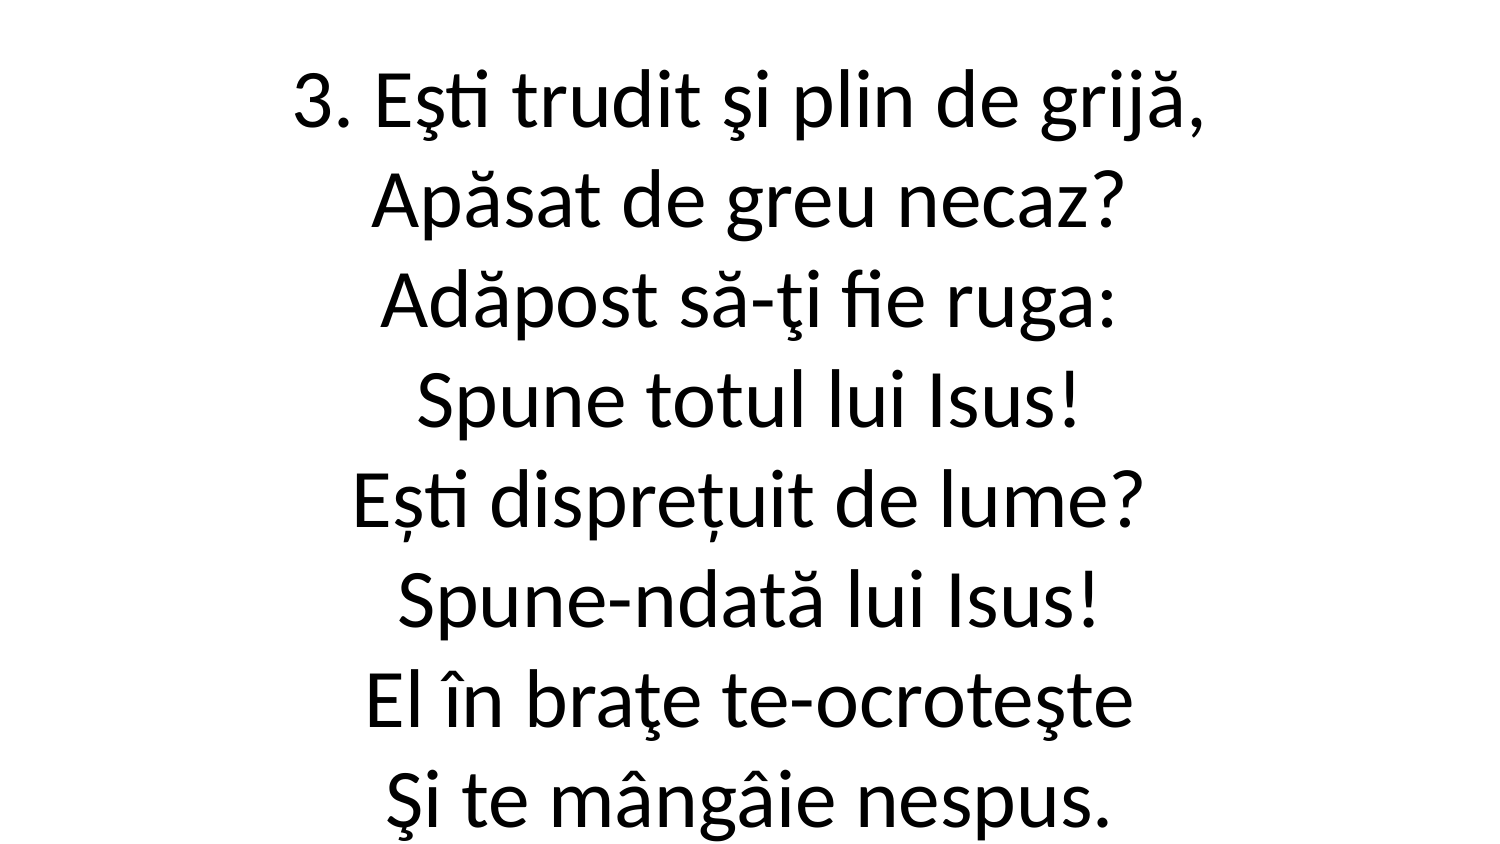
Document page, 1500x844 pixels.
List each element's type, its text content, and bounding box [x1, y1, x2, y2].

text_box 3. Eşti trudit şi plin de grijă, Apăsat de greu necaz? Adăpost să-ţi fie ruga: Spune totul lui Isus! Ești disprețuit de lume? Spune-ndată lui Isus! El în braţe te-ocroteşte Şi te mângâie nespus. [276, 0, 1224, 844]
